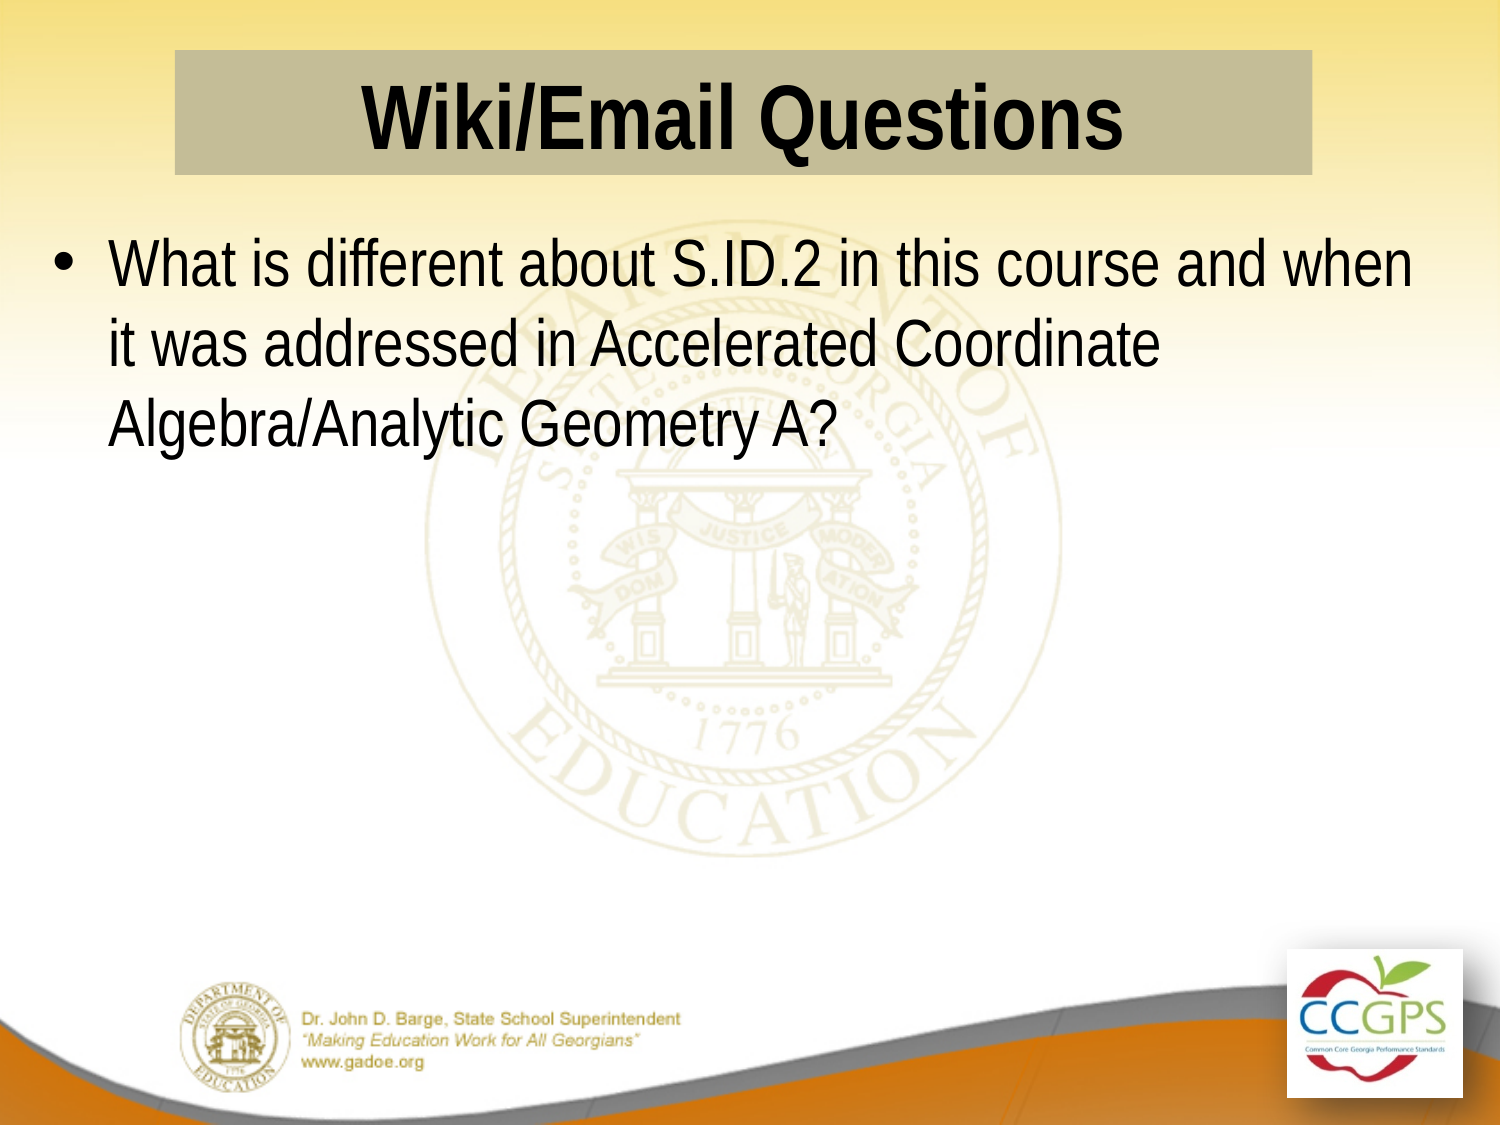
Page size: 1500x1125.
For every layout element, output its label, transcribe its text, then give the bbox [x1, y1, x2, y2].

title Wiki/Email Questions [174, 49, 1313, 176]
list What is different about S.ID.2 in this course and when it was addressed in Accelerated Coordinate Algebra/Analytic Geometry A? [37, 212, 1463, 1001]
picture [0, 0, 1500, 1125]
